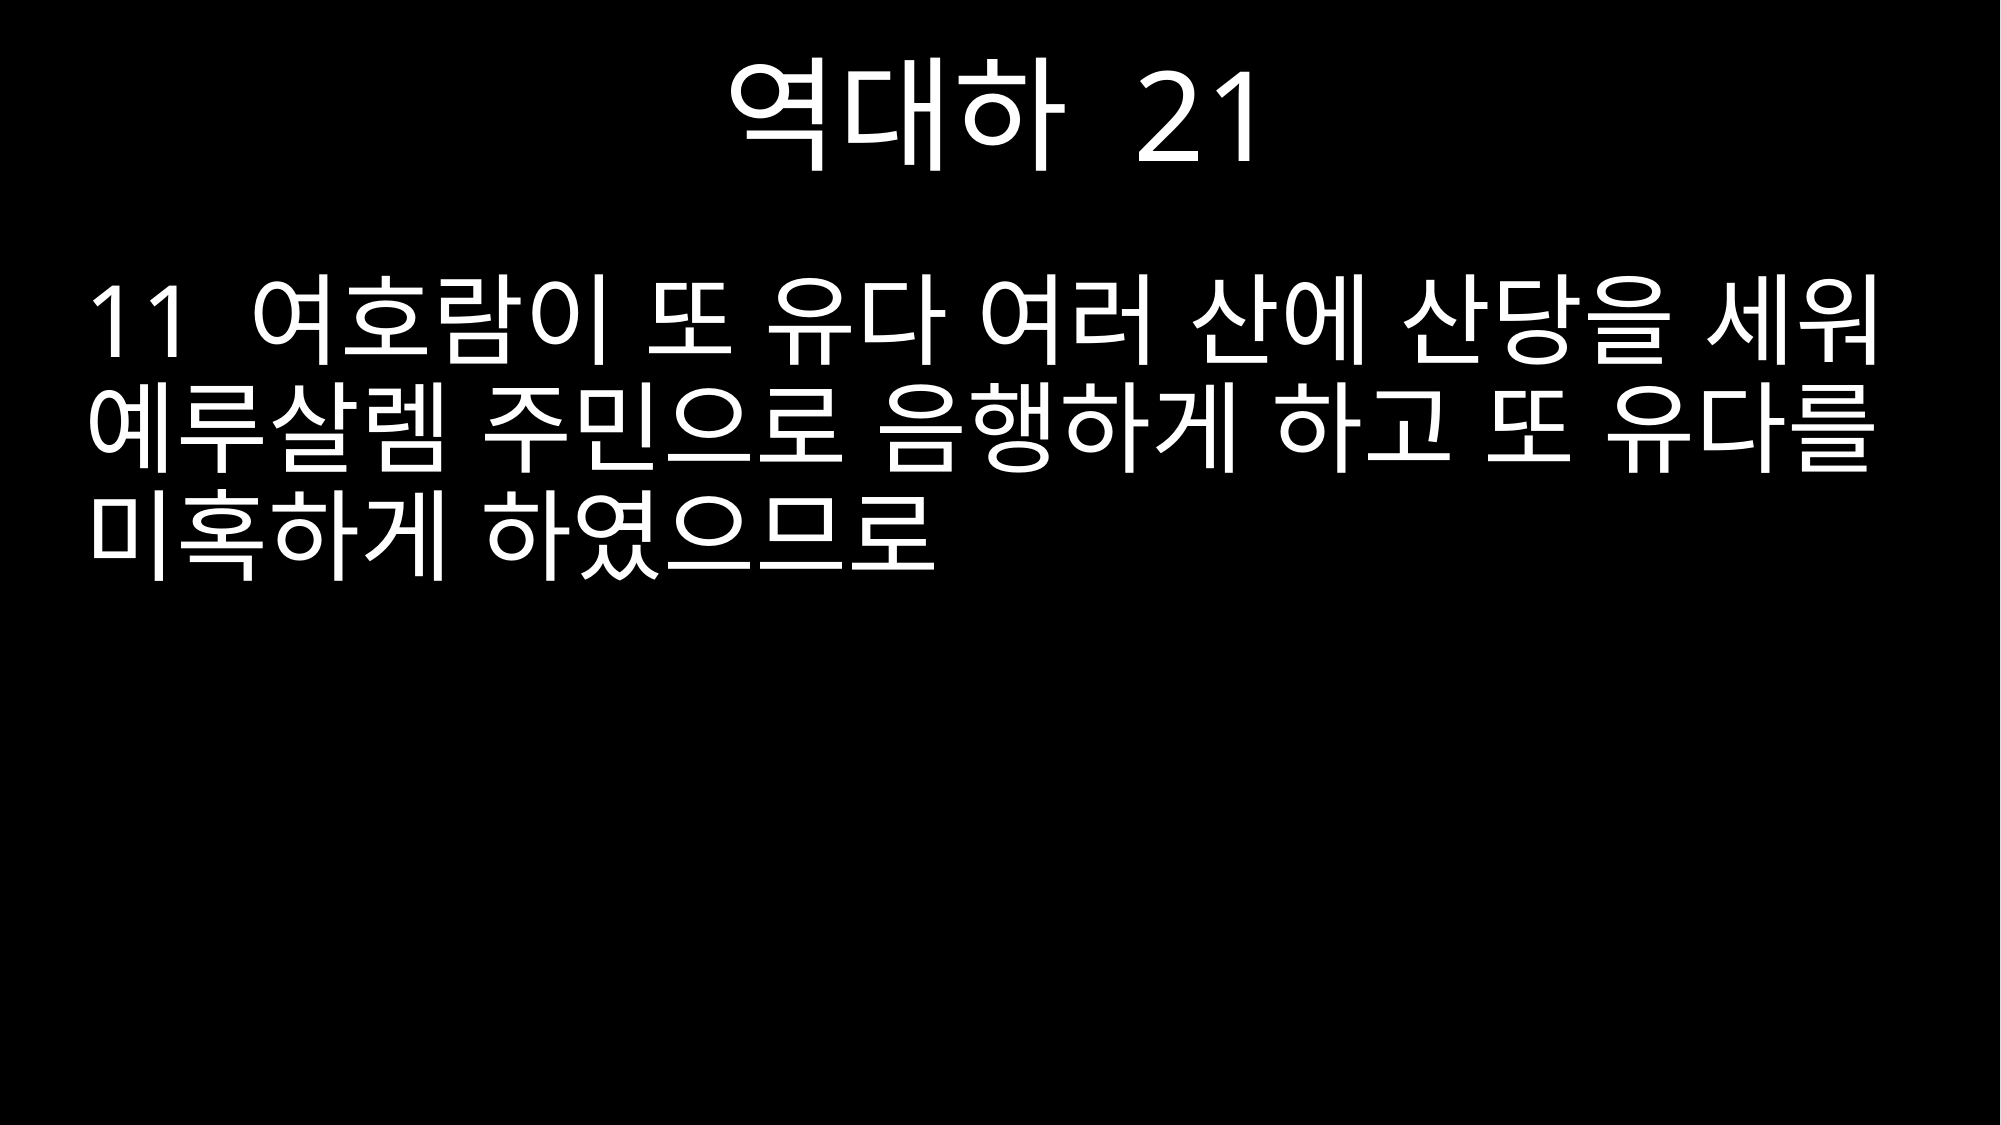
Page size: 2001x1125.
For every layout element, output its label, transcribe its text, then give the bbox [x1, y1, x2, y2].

picture [0, 0, 2001, 1125]
footer 역대하 21 [0, 32, 2000, 192]
list 11 여호람이 또 유다 여러 산에 산당을 세워 예루살렘 주민으로 음행하게 하고 또 유다를 미혹하게 하였으므로 [69, 263, 1953, 423]
